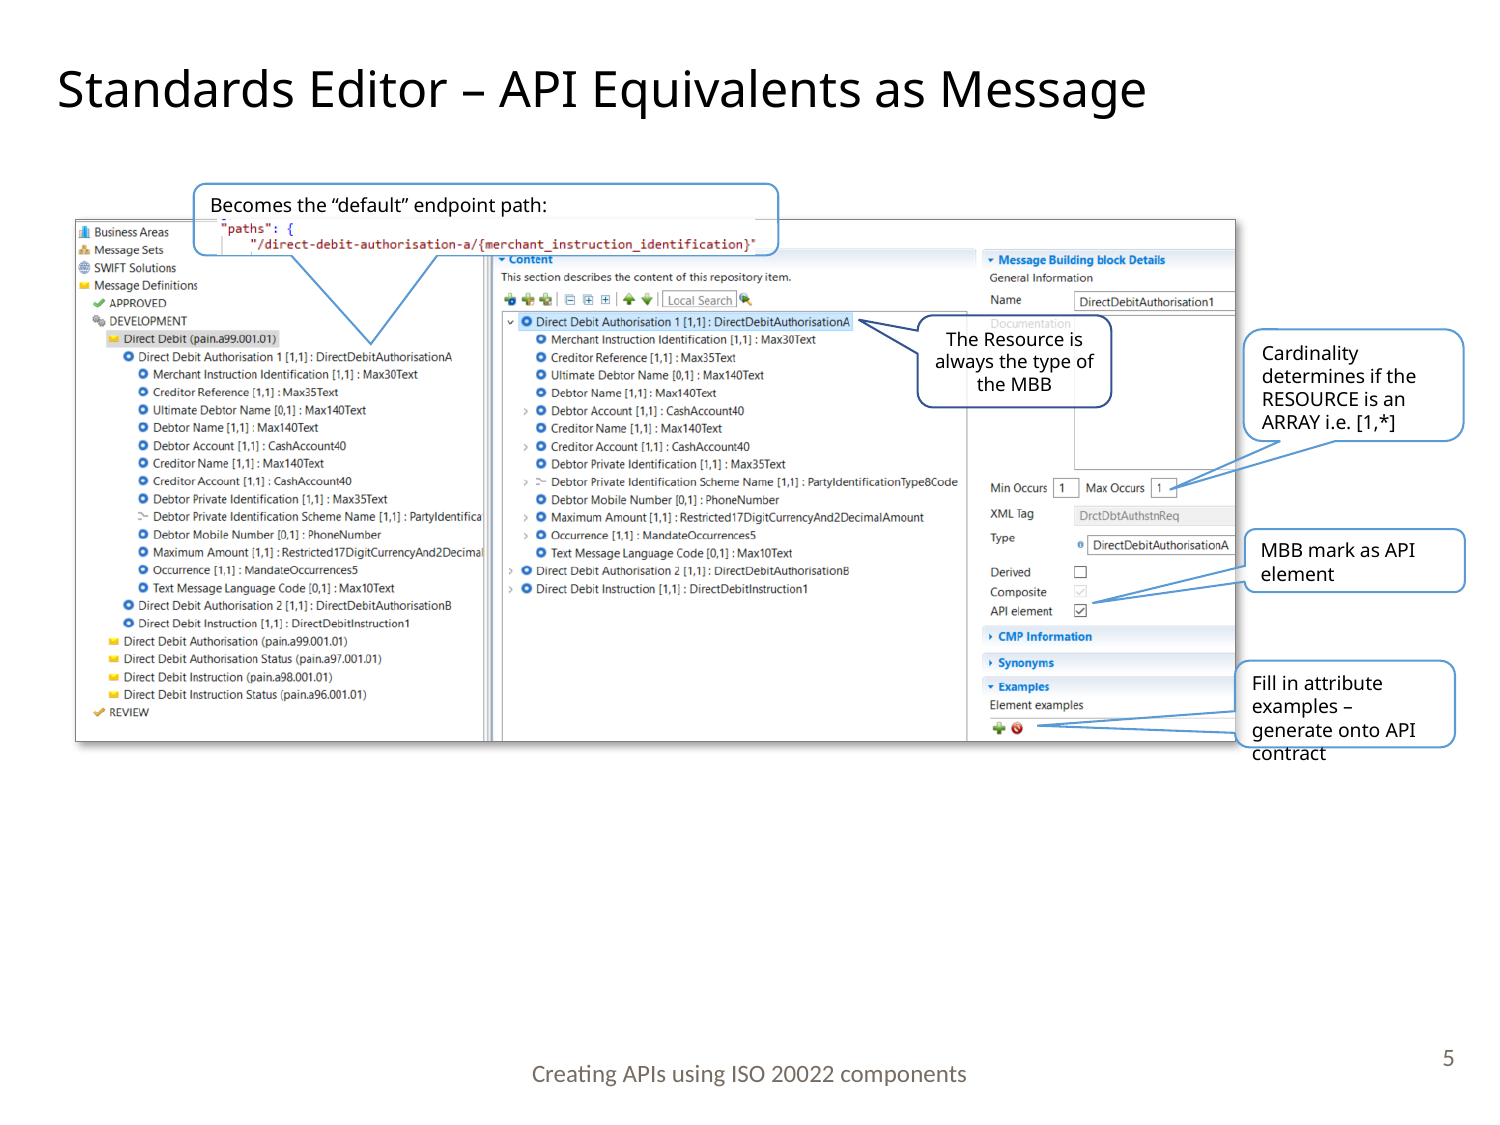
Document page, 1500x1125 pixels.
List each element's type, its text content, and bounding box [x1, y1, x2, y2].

text_box MBB mark as API element [1236, 528, 1466, 594]
text_box Cardinality determines if the RESOURCE is an ARRAY i.e. [1,*] [1236, 328, 1465, 472]
text_box Becomes the “default” endpoint path: [192, 182, 780, 219]
footer Creating APIs using ISO 20022 components [496, 1042, 1004, 1103]
slide_number 5 [1364, 1035, 1470, 1078]
picture [75, 219, 1236, 742]
title Standards Editor – API Equivalents as Message [39, 55, 1236, 142]
text_box Fill in attribute examples – generate onto API contract [1236, 659, 1457, 749]
